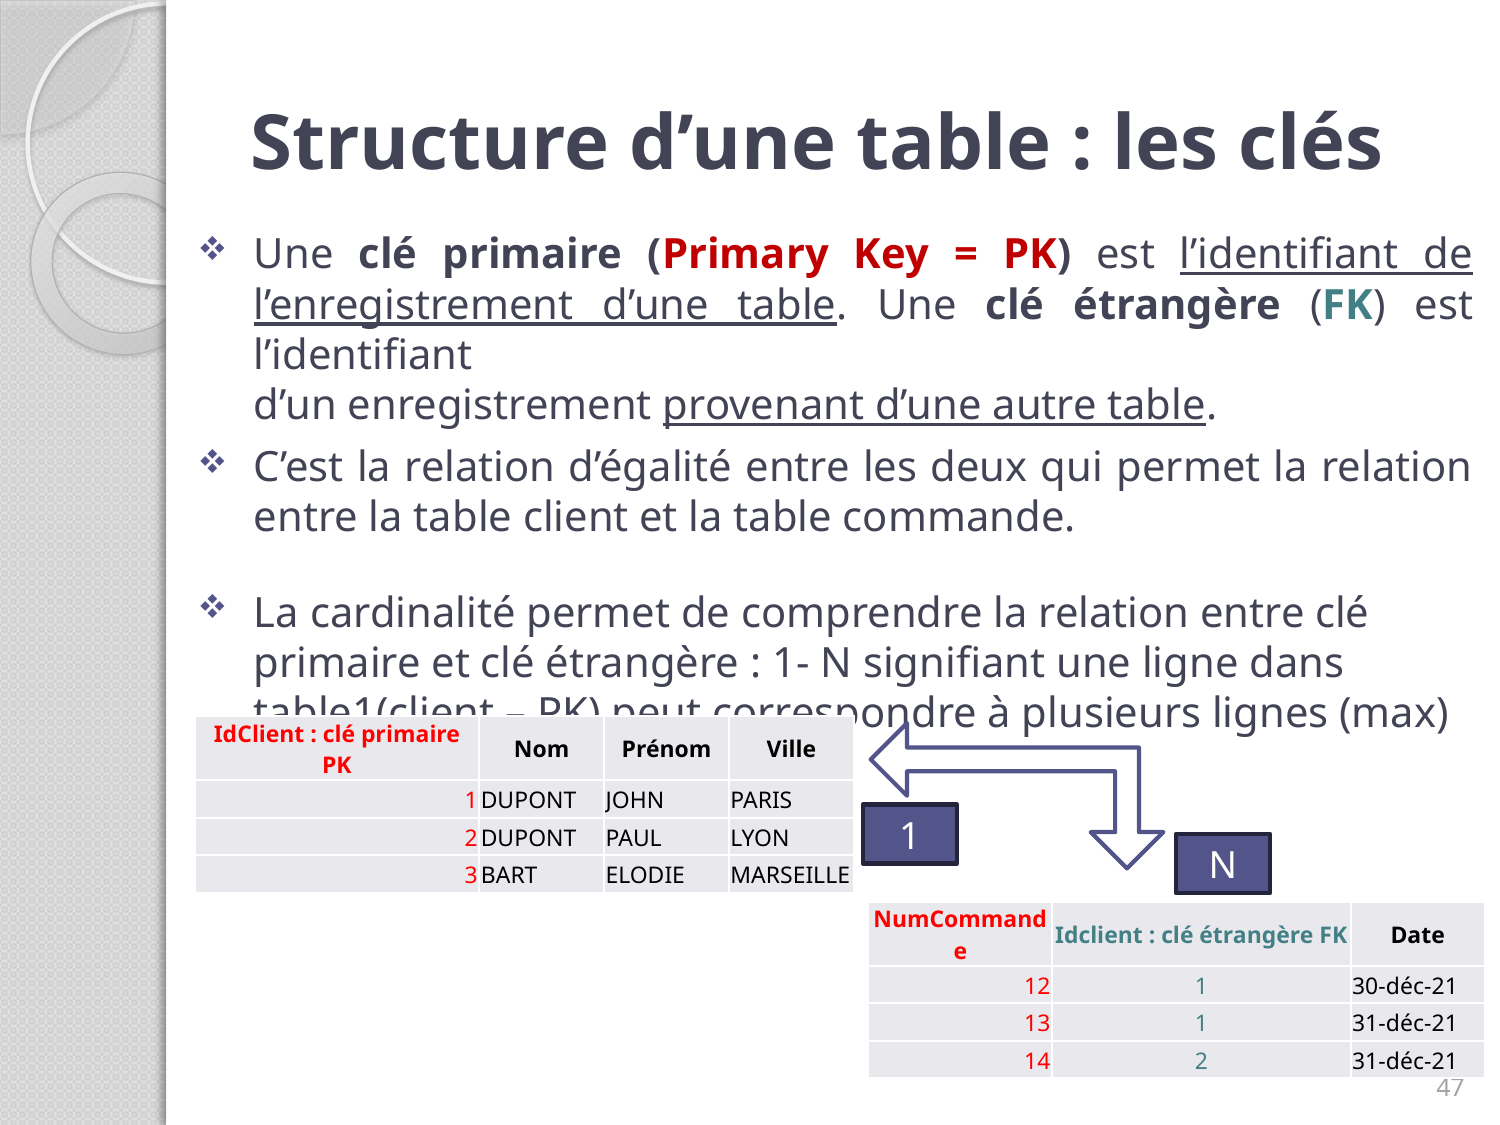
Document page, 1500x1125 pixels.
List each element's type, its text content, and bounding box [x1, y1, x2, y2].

table_cell 31-déc-21 [1352, 1004, 1484, 1040]
table_cell 31-déc-21 [1352, 1042, 1413, 1077]
table_cell 1 [1053, 967, 1350, 1002]
table_header Idclient : clé étrangère FK [1053, 903, 1350, 965]
text_box N [1174, 832, 1272, 895]
table_header NumCommande [869, 903, 1051, 965]
table_cell PAUL [605, 819, 728, 854]
table_cell 2 [1053, 1042, 1350, 1077]
table_cell ELODIE [605, 856, 728, 892]
table_cell PARIS [730, 781, 853, 817]
table_cell LYON [730, 819, 853, 854]
table_cell 3 [196, 856, 478, 892]
text_box [868, 721, 1166, 871]
table_cell 30-déc-21 [1352, 967, 1484, 1002]
title Structure d’une table : les clés [235, 45, 1466, 219]
table_header IdClient : clé primaire PK [196, 717, 478, 779]
text_box 1 [861, 802, 959, 866]
table_cell DUPONT [480, 781, 603, 817]
table_header Date [1352, 903, 1484, 965]
table_cell 1 [196, 781, 478, 817]
table_cell JOHN [605, 781, 728, 817]
table_header Ville [730, 717, 853, 779]
table_cell MARSEILLE [730, 856, 853, 892]
table_cell DUPONT [480, 819, 603, 854]
slide_number 47 [1413, 1034, 1488, 1113]
table_cell 13 [869, 1004, 1051, 1040]
table_cell 1 [1053, 1004, 1350, 1040]
table_cell 2 [196, 819, 478, 854]
list Une clé primaire (Primary Key = PK) est l’identifiant de l’enregistrement d’une table. Une clé étrangère (FK) est l’identifiant d’un enregistrement provenant d’une autre table. C’est la relation d’égalité entre les deux qui permet la relation entre la table client et la table commande. La cardinalité permet de comprendre la relation entre clé primaire et clé étrangère : 1- N signifiant une ligne dans table1(client – PK) peut correspondre à plusieurs lignes (max) dans table2 (commande – FK). [183, 219, 1488, 1080]
table_header Prénom [605, 717, 728, 779]
table_cell 14 [869, 1042, 1051, 1077]
table_header Nom [480, 717, 603, 779]
table_cell BART [480, 856, 603, 892]
table_cell 12 [869, 967, 1051, 1002]
